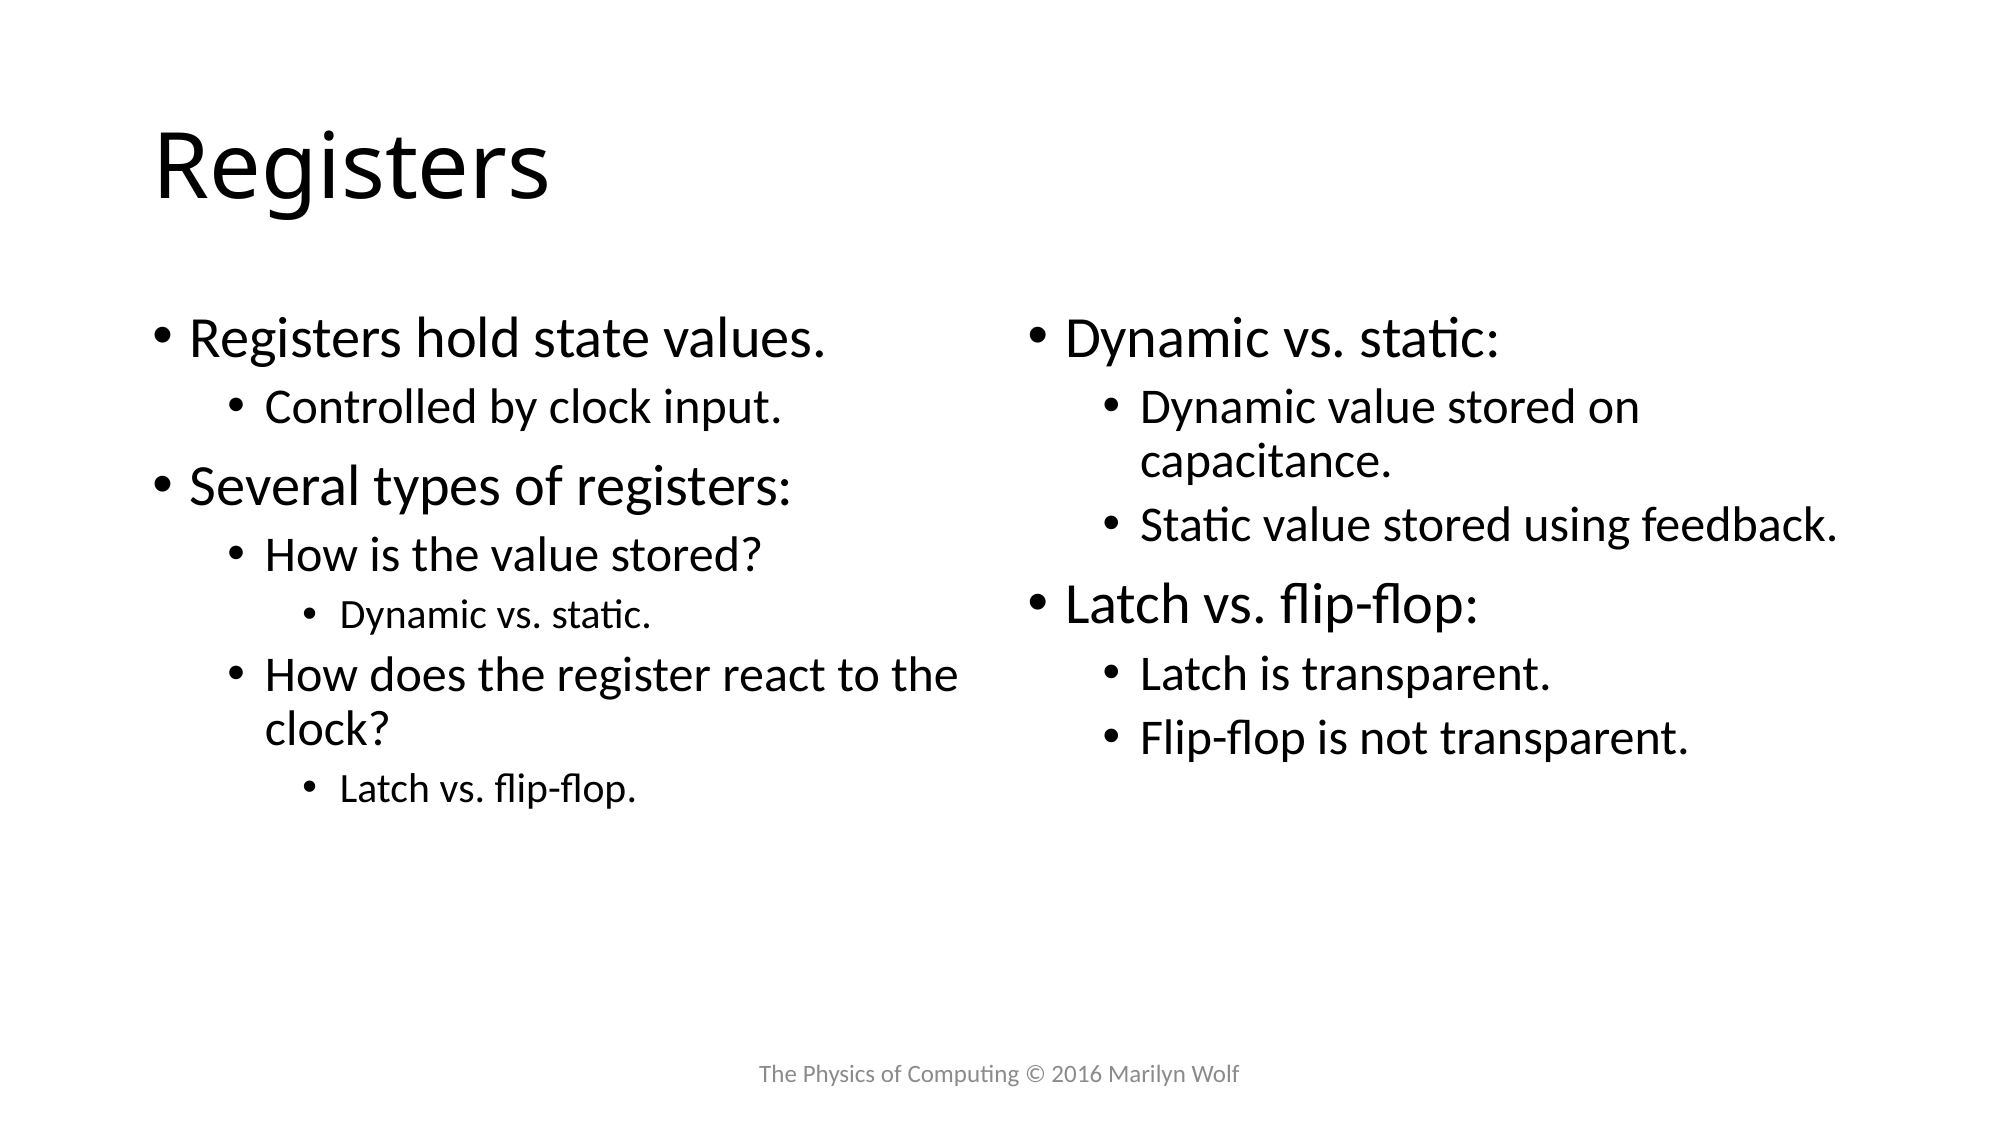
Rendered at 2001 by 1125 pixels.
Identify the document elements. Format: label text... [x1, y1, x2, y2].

footer The Physics of Computing © 2016 Marilyn Wolf [662, 1042, 1338, 1103]
title Registers [137, 59, 1863, 278]
list Dynamic vs. static: Dynamic value stored on capacitance. Static value stored using feedback. Latch vs. flip-flop: Latch is transparent. Flip-flop is not transparent. [1012, 299, 1863, 1014]
list Registers hold state values. Controlled by clock input. Several types of registers: How is the value stored? Dynamic vs. static. How does the register react to the clock? Latch vs. flip-flop. [137, 299, 988, 1014]
